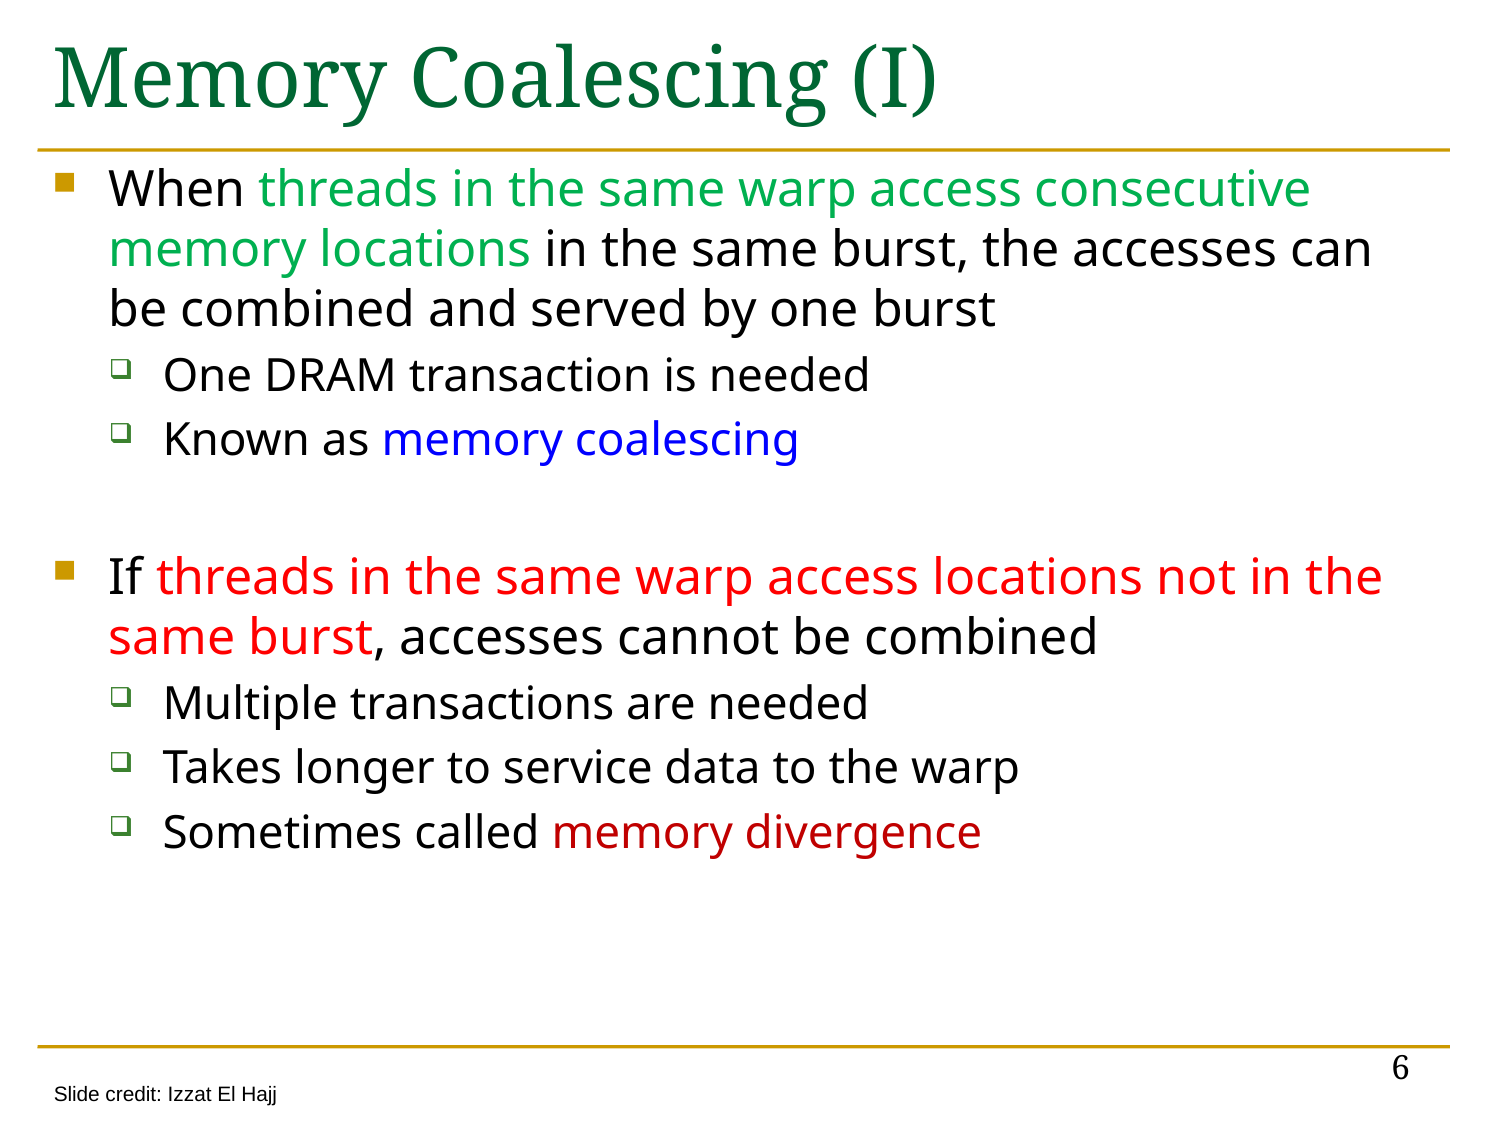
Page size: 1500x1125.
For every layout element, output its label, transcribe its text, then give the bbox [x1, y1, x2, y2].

title Memory Coalescing (I) [37, 0, 1451, 148]
text_box Slide credit: Izzat El Hajj [39, 1073, 292, 1113]
slide_number 6 [1074, 1023, 1426, 1100]
list When threads in the same warp access consecutive memory locations in the same burst, the accesses can be combined and served by one burst One DRAM transaction is needed Known as memory coalescing If threads in the same warp access locations not in the same burst, accesses cannot be combined Multiple transactions are needed Takes longer to service data to the warp Sometimes called memory divergence [37, 148, 1451, 1048]
